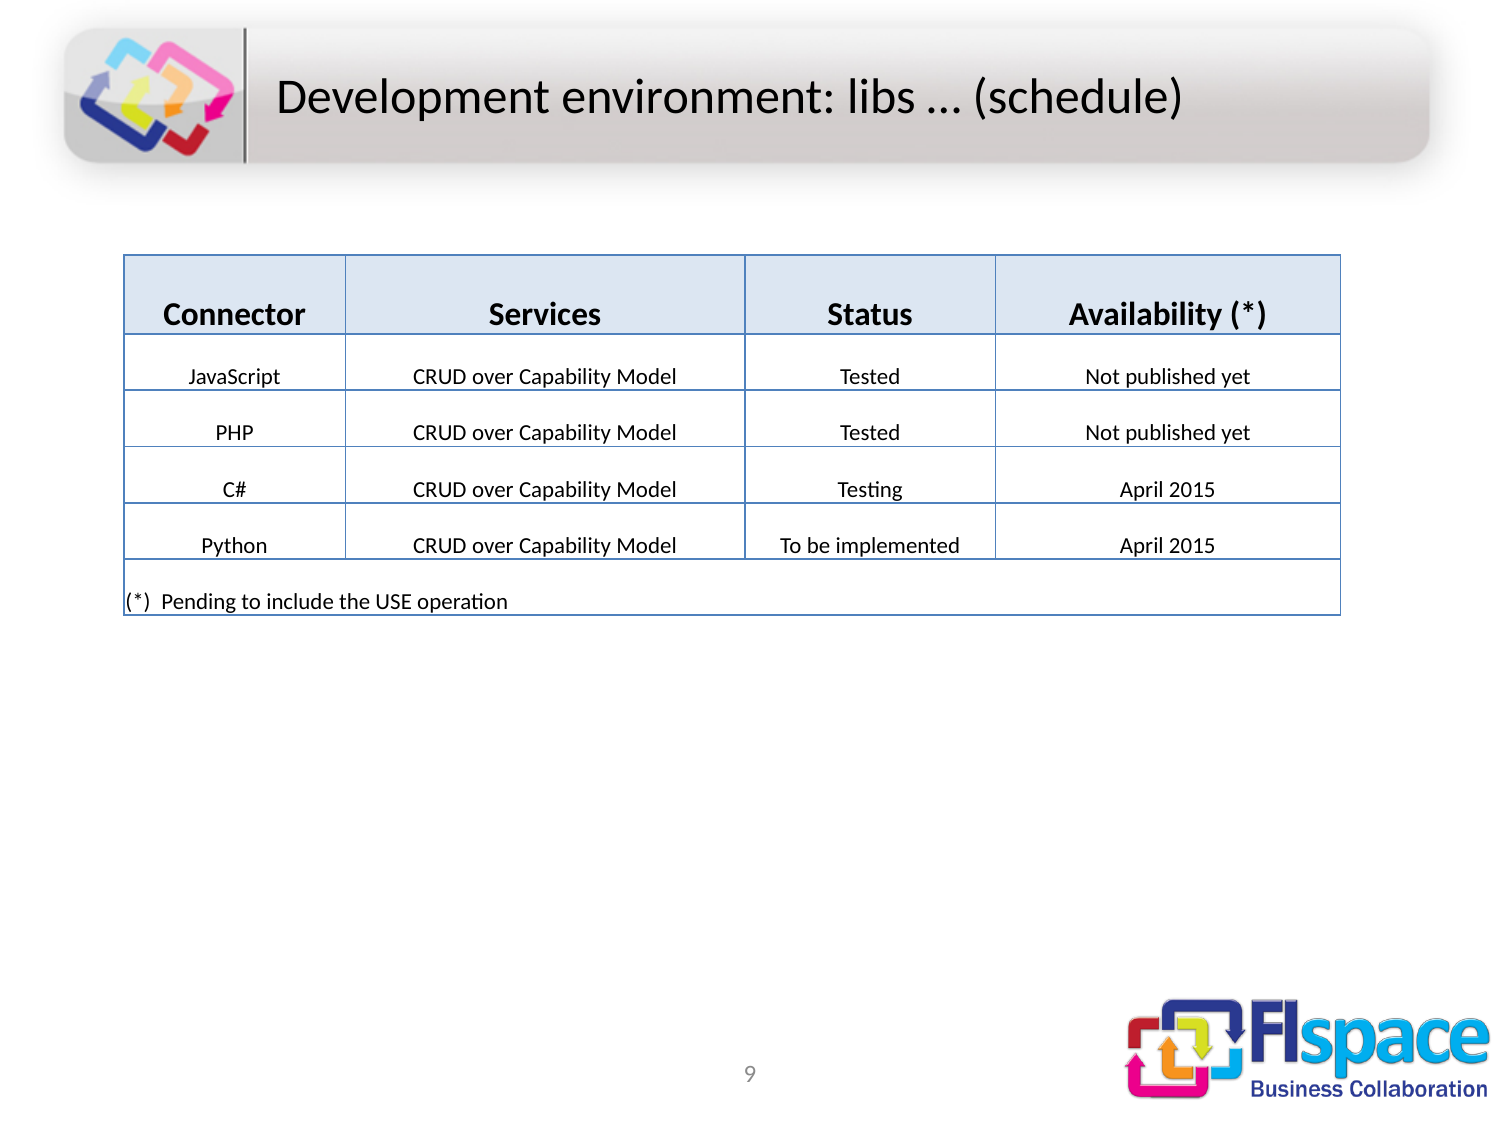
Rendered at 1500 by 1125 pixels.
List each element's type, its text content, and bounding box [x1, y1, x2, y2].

table_cell Testing [746, 447, 995, 502]
table_cell April 2015 [996, 447, 1340, 502]
picture [1118, 993, 1496, 1101]
table_header Status [746, 256, 995, 333]
table_header Connector [125, 256, 345, 333]
table_cell Python [125, 504, 345, 558]
table_header Services [346, 256, 744, 333]
table_cell Not published yet [996, 391, 1340, 446]
table_cell PHP [125, 391, 345, 446]
table_cell Tested [746, 391, 995, 446]
table_cell CRUD over Capability Model [346, 335, 744, 389]
table_cell Tested [746, 335, 995, 389]
list [75, 205, 1425, 953]
table_header Availability (*) [996, 256, 1340, 333]
table_cell Not published yet [996, 335, 1340, 389]
table_cell April 2015 [996, 504, 1340, 558]
table_cell (*) Pending to include the USE operation [125, 560, 1340, 614]
title Development environment: libs … (schedule) [261, 39, 1401, 149]
table_cell To be implemented [746, 504, 995, 558]
table_cell JavaScript [125, 335, 345, 389]
table_cell CRUD over Capability Model [346, 447, 744, 502]
table_cell C# [125, 447, 345, 502]
table_cell CRUD over Capability Model [346, 504, 744, 558]
table_cell CRUD over Capability Model [346, 391, 744, 446]
picture [0, 0, 1500, 253]
slide_number 9 [512, 1042, 988, 1103]
